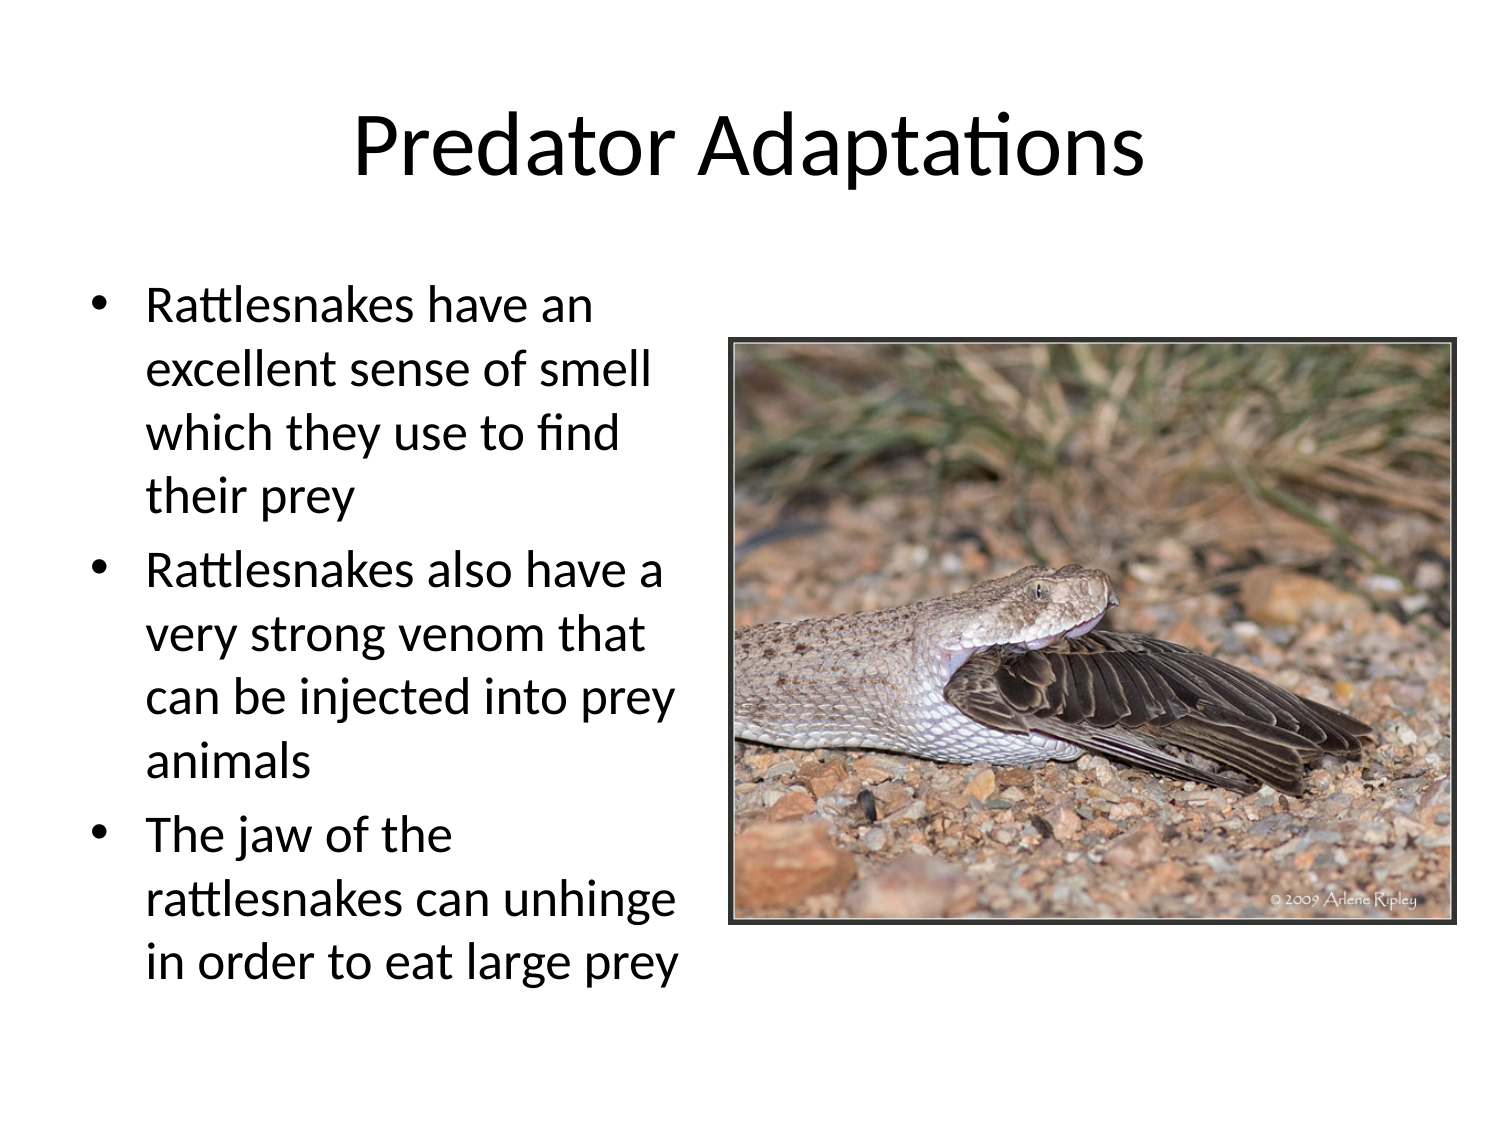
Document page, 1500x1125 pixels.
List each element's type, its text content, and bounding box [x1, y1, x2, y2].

picture [727, 337, 1458, 926]
title Predator Adaptations [75, 45, 1425, 233]
list Rattlesnakes have an excellent sense of smell which they use to find their prey Rattlesnakes also have a very strong venom that can be injected into prey animals The jaw of the rattlesnakes can unhinge in order to eat large prey [75, 262, 738, 1005]
